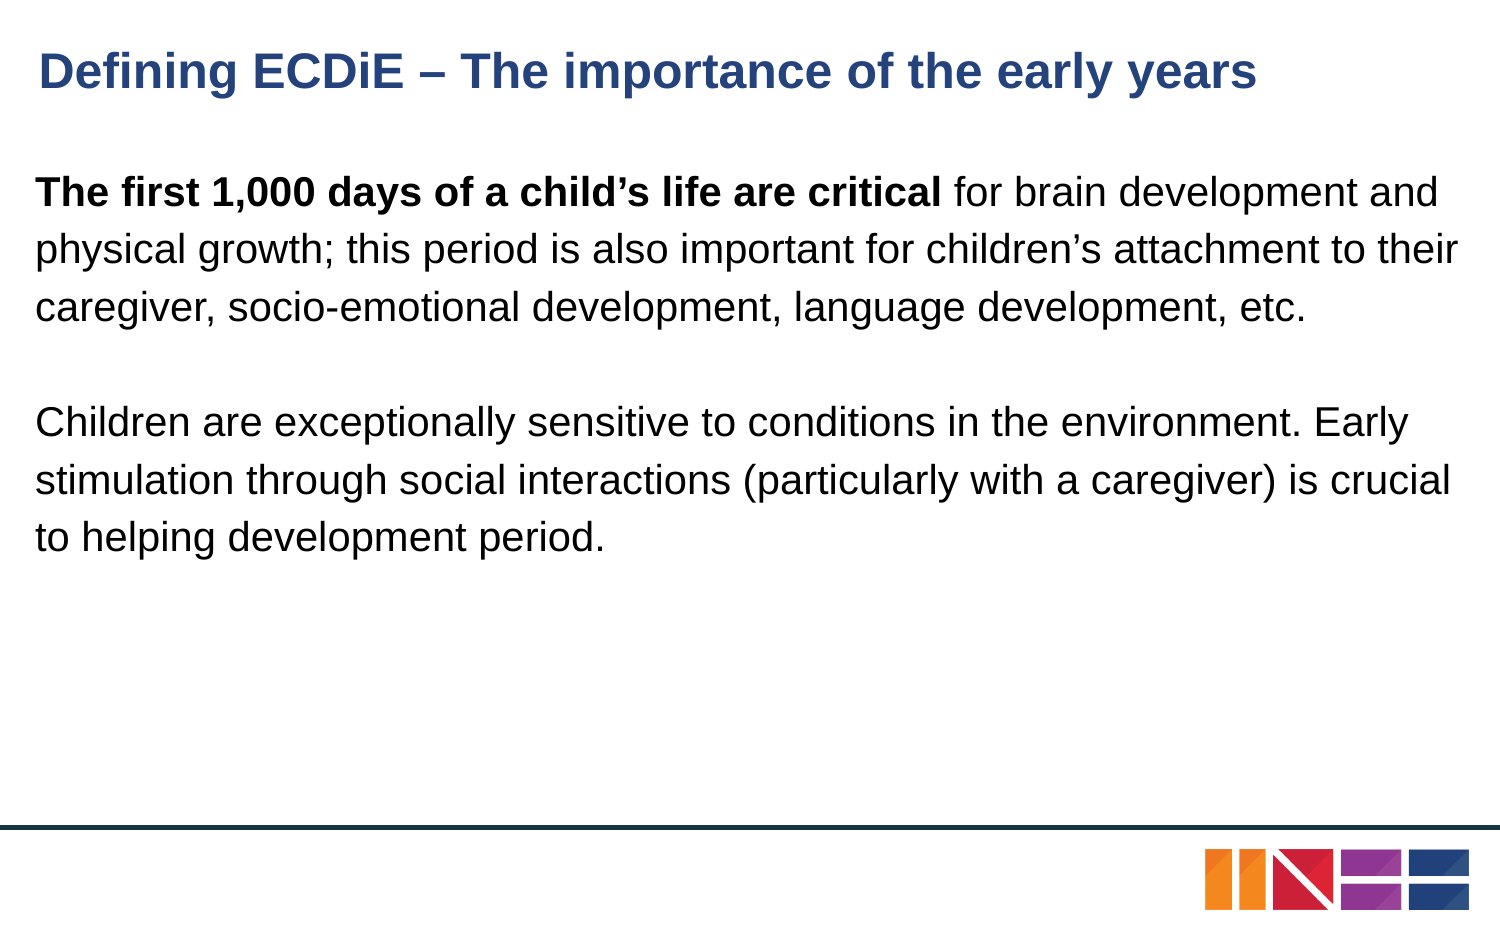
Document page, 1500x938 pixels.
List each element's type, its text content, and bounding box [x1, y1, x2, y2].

picture [1205, 849, 1469, 910]
title Defining ECDiE – The importance of the early years [23, 23, 1479, 121]
text_box The first 1,000 days of a child’s life are critical for brain development and physical growth; this period is also important for children’s attachment to their caregiver, socio-emotional development, language development, etc. Children are exceptionally sensitive to conditions in the environment. Early stimulation through social interactions (particularly with a caregiver) is crucial to helping development period. [23, 151, 1479, 797]
